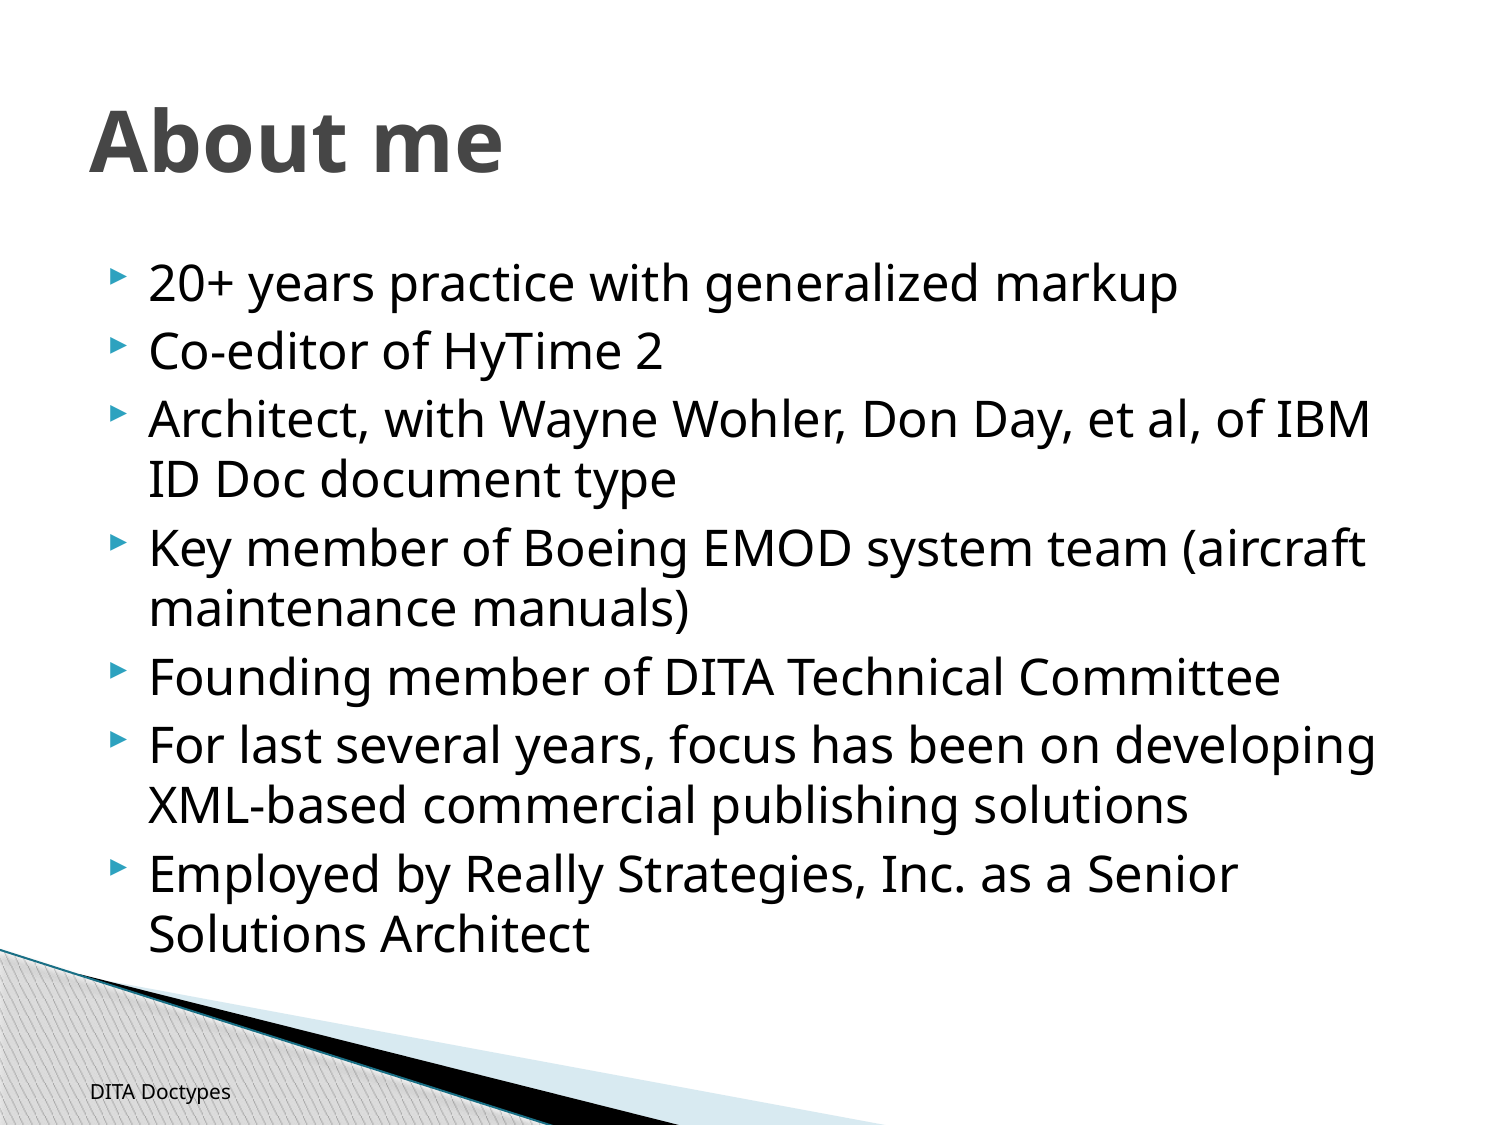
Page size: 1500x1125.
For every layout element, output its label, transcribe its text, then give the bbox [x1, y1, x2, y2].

title About me [75, 45, 1425, 233]
list 20+ years practice with generalized markup Co-editor of HyTime 2 Architect, with Wayne Wohler, Don Day, et al, of IBM ID Doc document type Key member of Boeing EMOD system team (aircraft maintenance manuals) Founding member of DITA Technical Committee For last several years, focus has been on developing XML-based commercial publishing solutions Employed by Really Strategies, Inc. as a Senior Solutions Architect [75, 243, 1425, 986]
